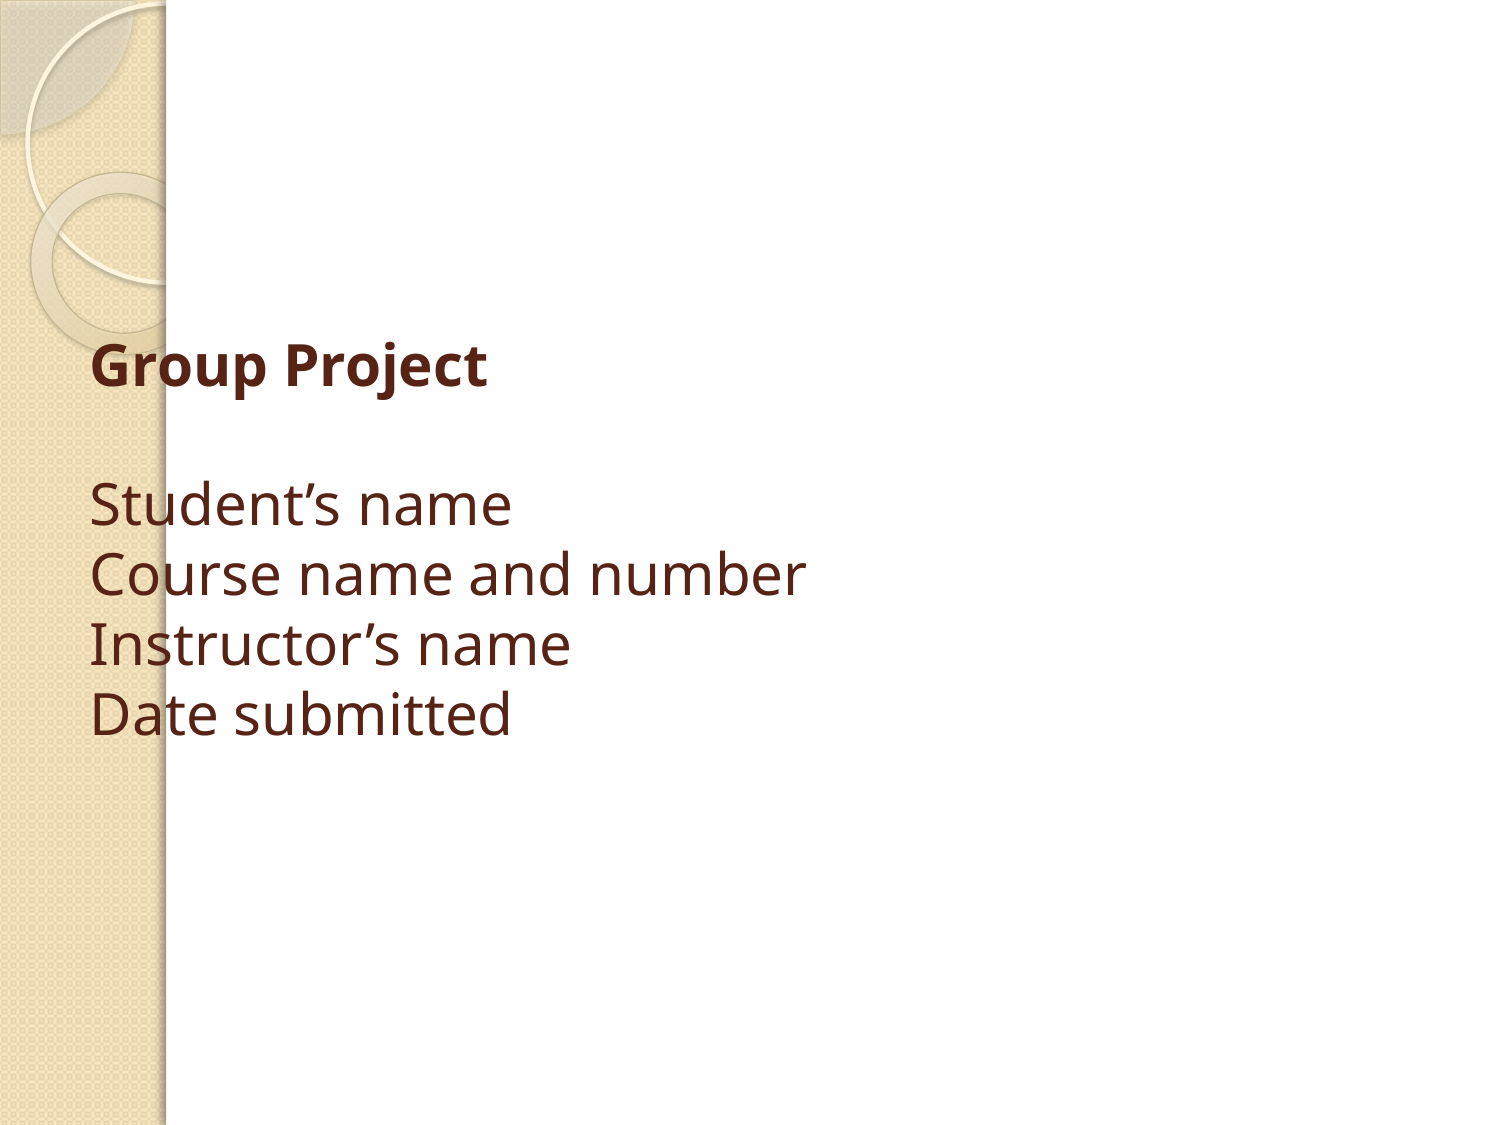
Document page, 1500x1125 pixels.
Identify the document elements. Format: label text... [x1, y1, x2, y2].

title Group Project Student’s name Course name and number Instructor’s name Date submitted [75, 75, 1425, 1000]
